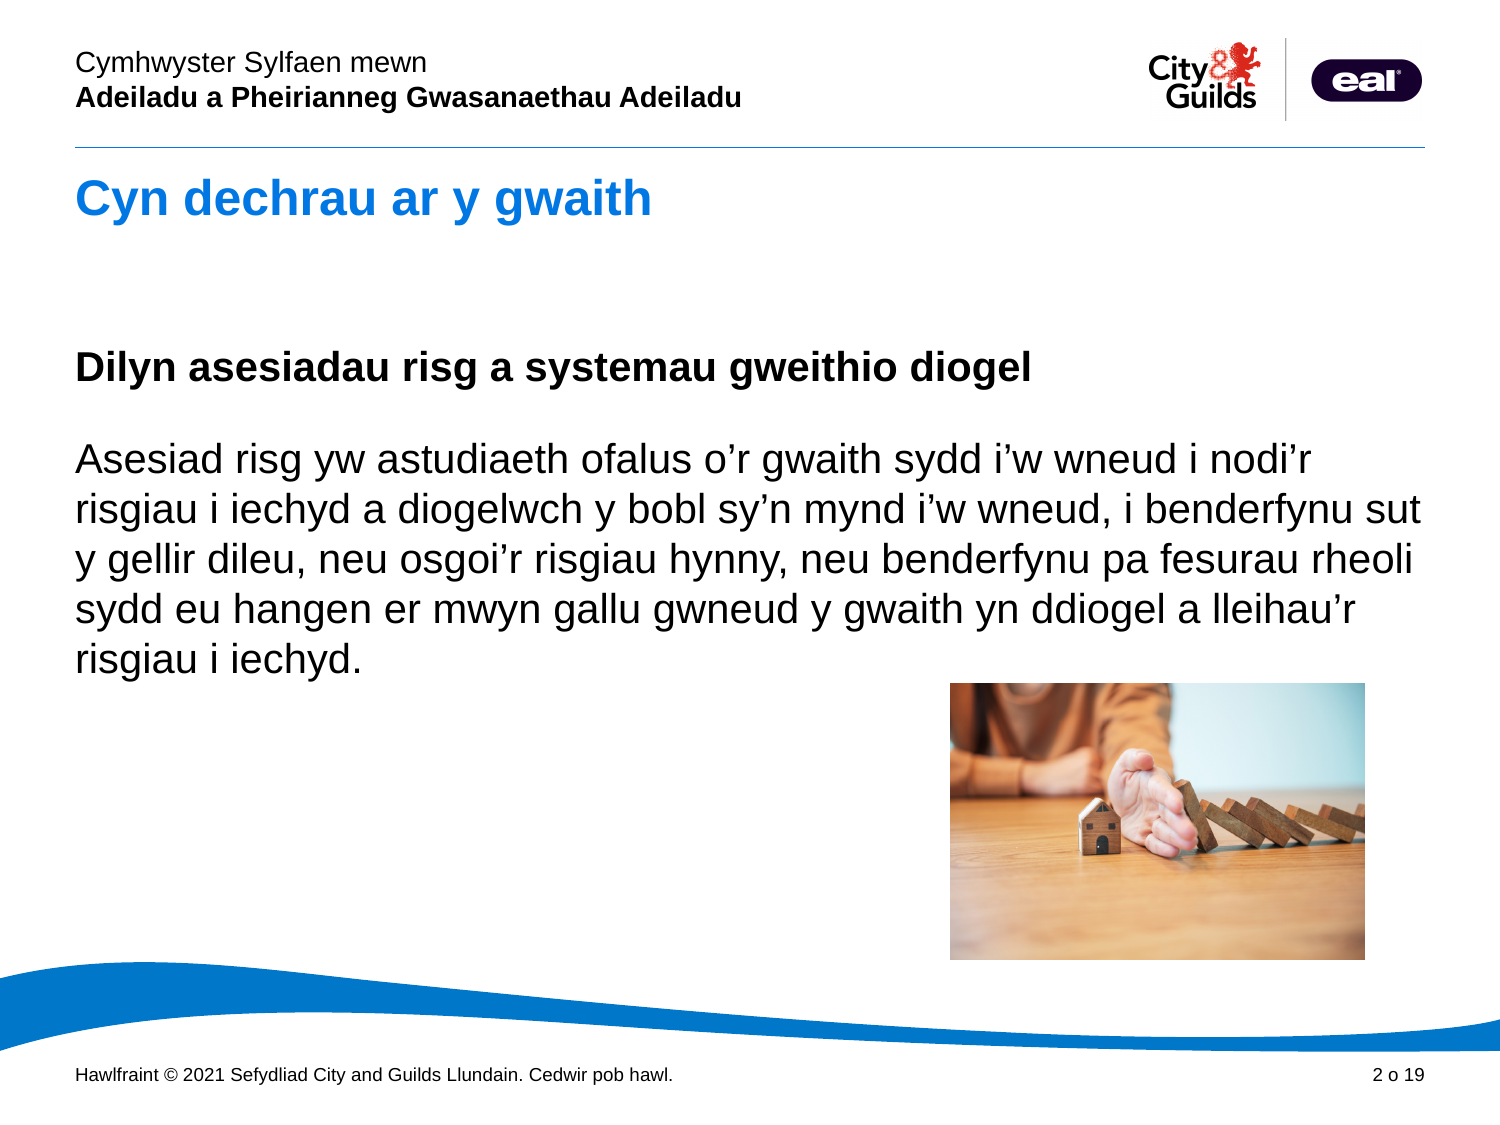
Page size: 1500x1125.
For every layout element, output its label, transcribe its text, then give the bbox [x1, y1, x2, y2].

picture [950, 683, 1365, 960]
picture [1149, 38, 1422, 121]
list Dilyn asesiadau risg a systemau gweithio diogel Asesiad risg yw astudiaeth ofalus o’r gwaith sydd i’w wneud i nodi’r risgiau i iechyd a diogelwch y bobl sy’n mynd i’w wneud, i benderfynu sut y gellir dileu, neu osgoi’r risgiau hynny, neu benderfynu pa fesurau rheoli sydd eu hangen er mwyn gallu gwneud y gwaith yn ddiogel a lleihau’r risgiau i iechyd. [74, 247, 1426, 946]
title Cyn dechrau ar y gwaith [74, 165, 1426, 229]
